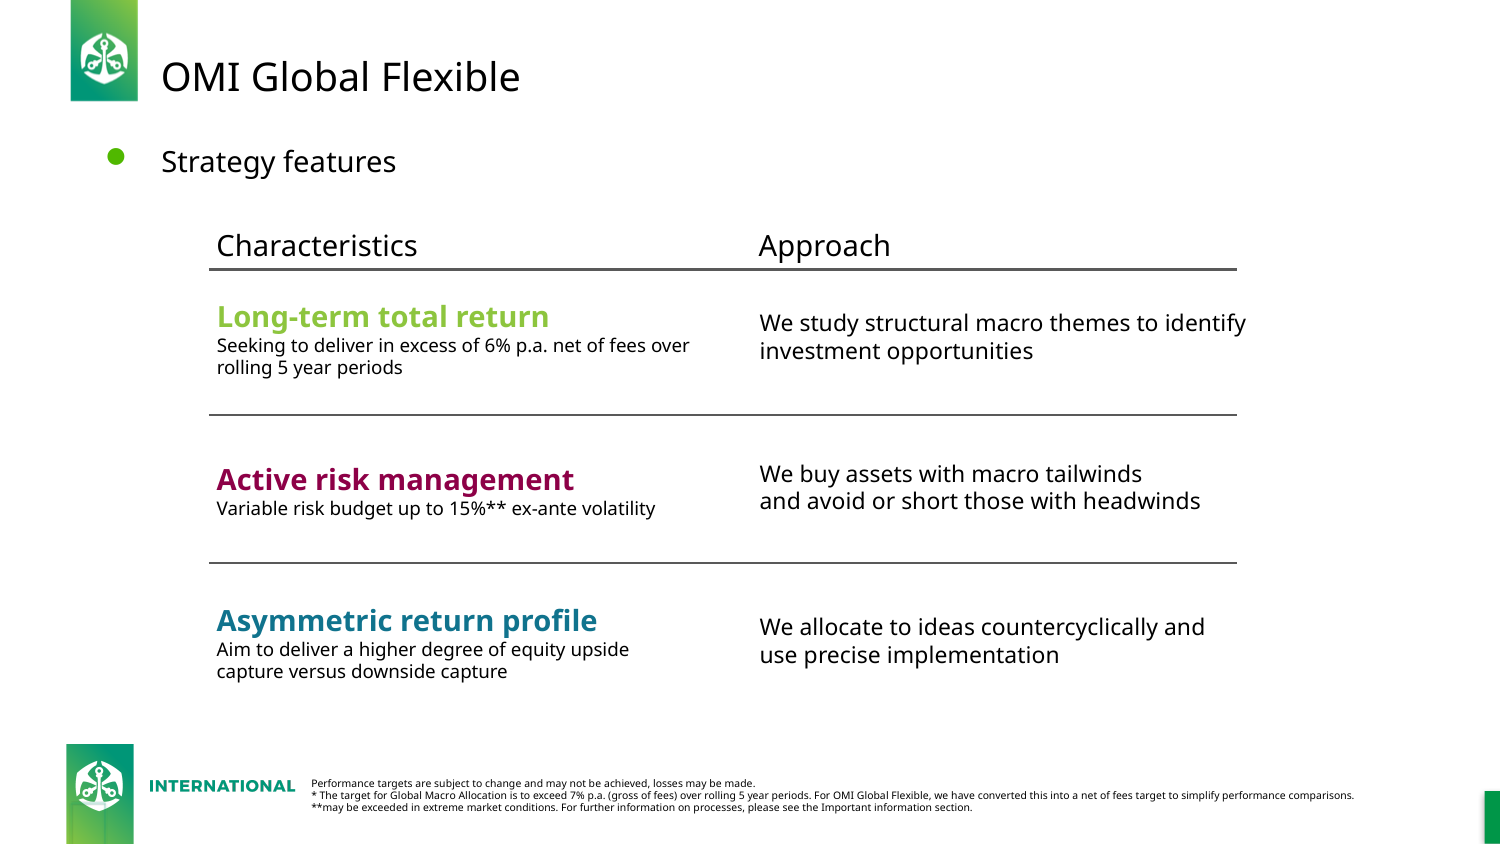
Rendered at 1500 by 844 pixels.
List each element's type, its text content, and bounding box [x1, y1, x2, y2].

list Strategy features [90, 135, 1428, 754]
picture [1, 740, 365, 844]
title OMI Global Flexible [145, 43, 1425, 107]
text_box We study structural macro themes to identify investment opportunities [750, 300, 1273, 372]
text_box Asymmetric return profile Aim to deliver a higher degree of equity upside capture versus downside capture [208, 594, 707, 691]
text_box Performance targets are subject to change and may not be achieved, losses may be made. * The target for Global Macro Allocation is to exceed 7% p.a. (gross of fees) over rolling 5 year periods. For OMI Global Flexible, we have converted this into a net of fees target to simplify performance comparisons. **may be exceeded in extreme market conditions. For further information on processes, please see the Important information section. [311, 776, 1457, 814]
text_box We buy assets with macro tailwinds and avoid or short those with headwinds [750, 451, 1289, 523]
text_box Characteristics [208, 218, 478, 268]
text_box Active risk management Variable risk budget up to 15%** ex-ante volatility [208, 453, 707, 527]
picture [0, 0, 146, 107]
text_box Long-term total return Seeking to deliver in excess of 6% p.a. net of fees over rolling 5 year periods [208, 290, 708, 387]
text_box Approach [750, 218, 964, 268]
text_box We allocate to ideas countercyclically and use precise implementation [750, 604, 1238, 676]
